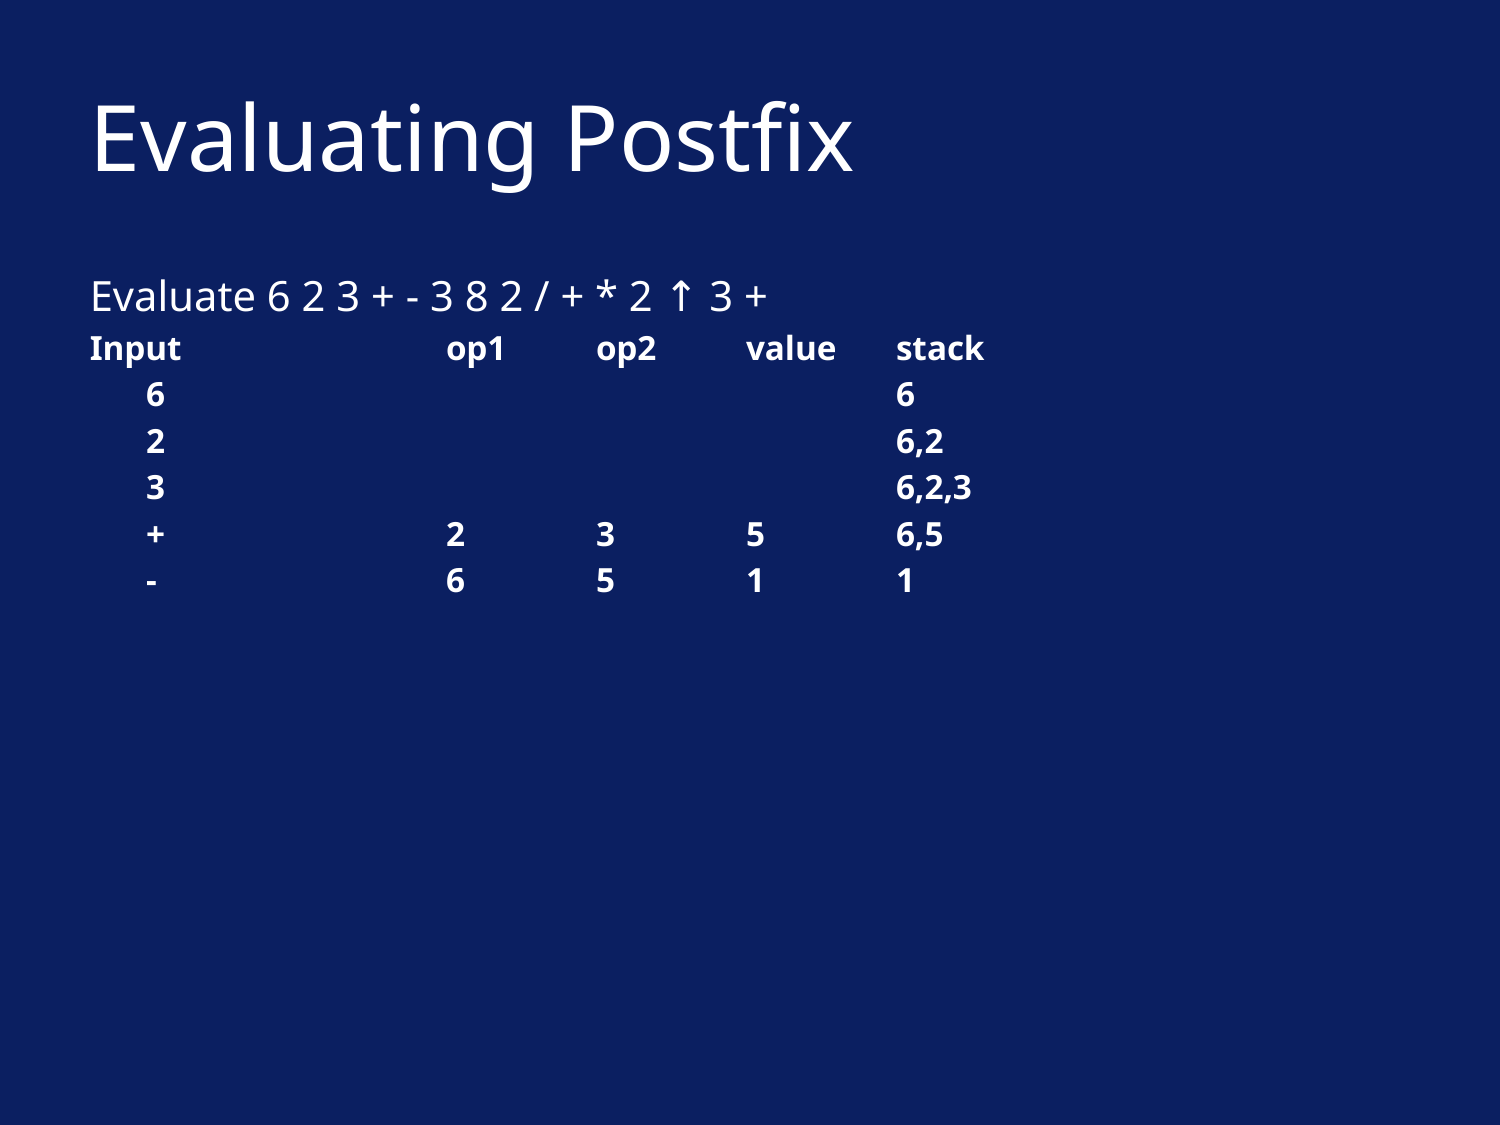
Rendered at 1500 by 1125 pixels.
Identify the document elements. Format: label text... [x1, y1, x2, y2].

title Evaluating Postfix [74, 59, 1425, 210]
list Evaluate 6 2 3 + - 3 8 2 / + * 2 ↑ 3 + Input op1 op2 value stack 6 6 2 6,2 3 6,2,3 + 2 3 5 6,5 - 6 5 1 1 [74, 262, 1425, 1038]
